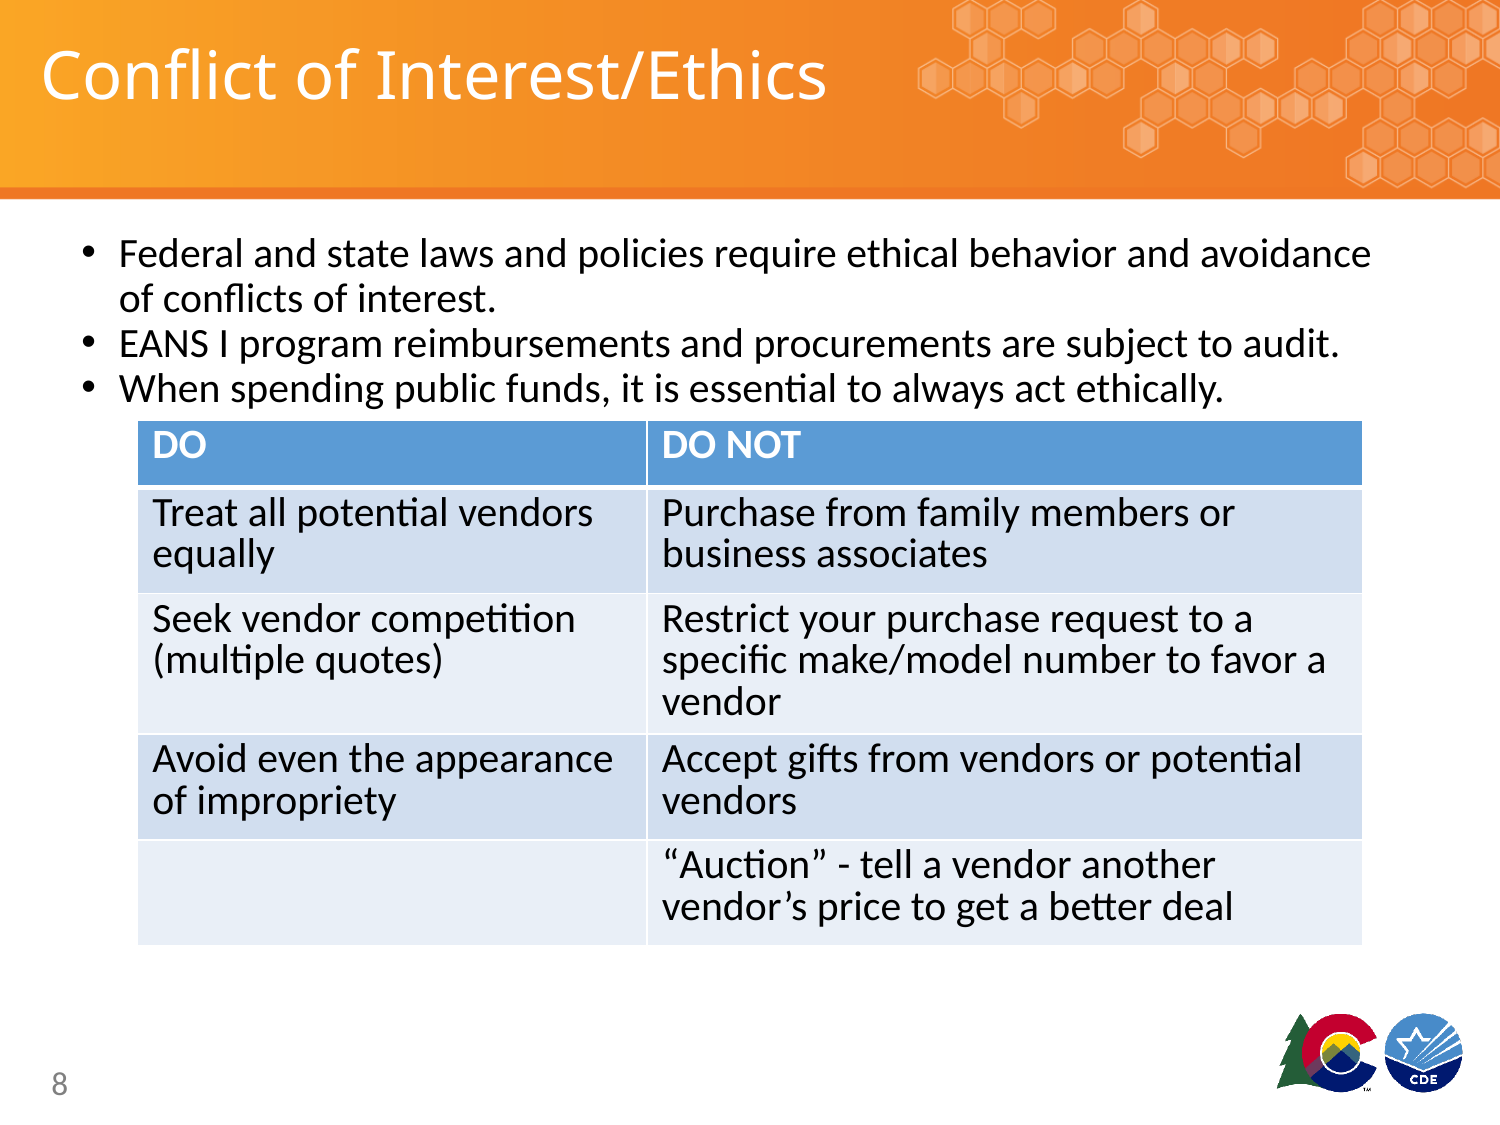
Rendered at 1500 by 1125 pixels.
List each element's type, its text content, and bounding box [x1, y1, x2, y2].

table_cell Restrict your purchase request to a specific make/model number to favor a vendor [648, 594, 1362, 733]
table_header DO [138, 421, 646, 485]
picture [0, 0, 1500, 200]
table_cell [138, 841, 646, 945]
table_cell Avoid even the appearance of impropriety [138, 735, 646, 839]
table_cell Treat all potential vendors equally [138, 490, 646, 593]
table_cell Seek vendor competition (multiple quotes) [138, 594, 646, 733]
table_cell Accept gifts from vendors or potential vendors [648, 735, 1362, 839]
picture [1275, 1012, 1463, 1093]
slide_number 8 [36, 1054, 375, 1115]
table_cell “Auction” - tell a vendor another vendor’s price to get a better deal [648, 841, 1362, 945]
table_cell Purchase from family members or business associates [648, 490, 1362, 593]
list Federal and state laws and policies require ethical behavior and avoidance of conflicts of interest. EANS I program reimbursements and procurements are subject to audit. When spending public funds, it is essential to always act ethically. [81, 231, 1375, 1027]
title Conflict of Interest/Ethics [40, 41, 1038, 166]
table_header DO NOT [648, 421, 1362, 485]
